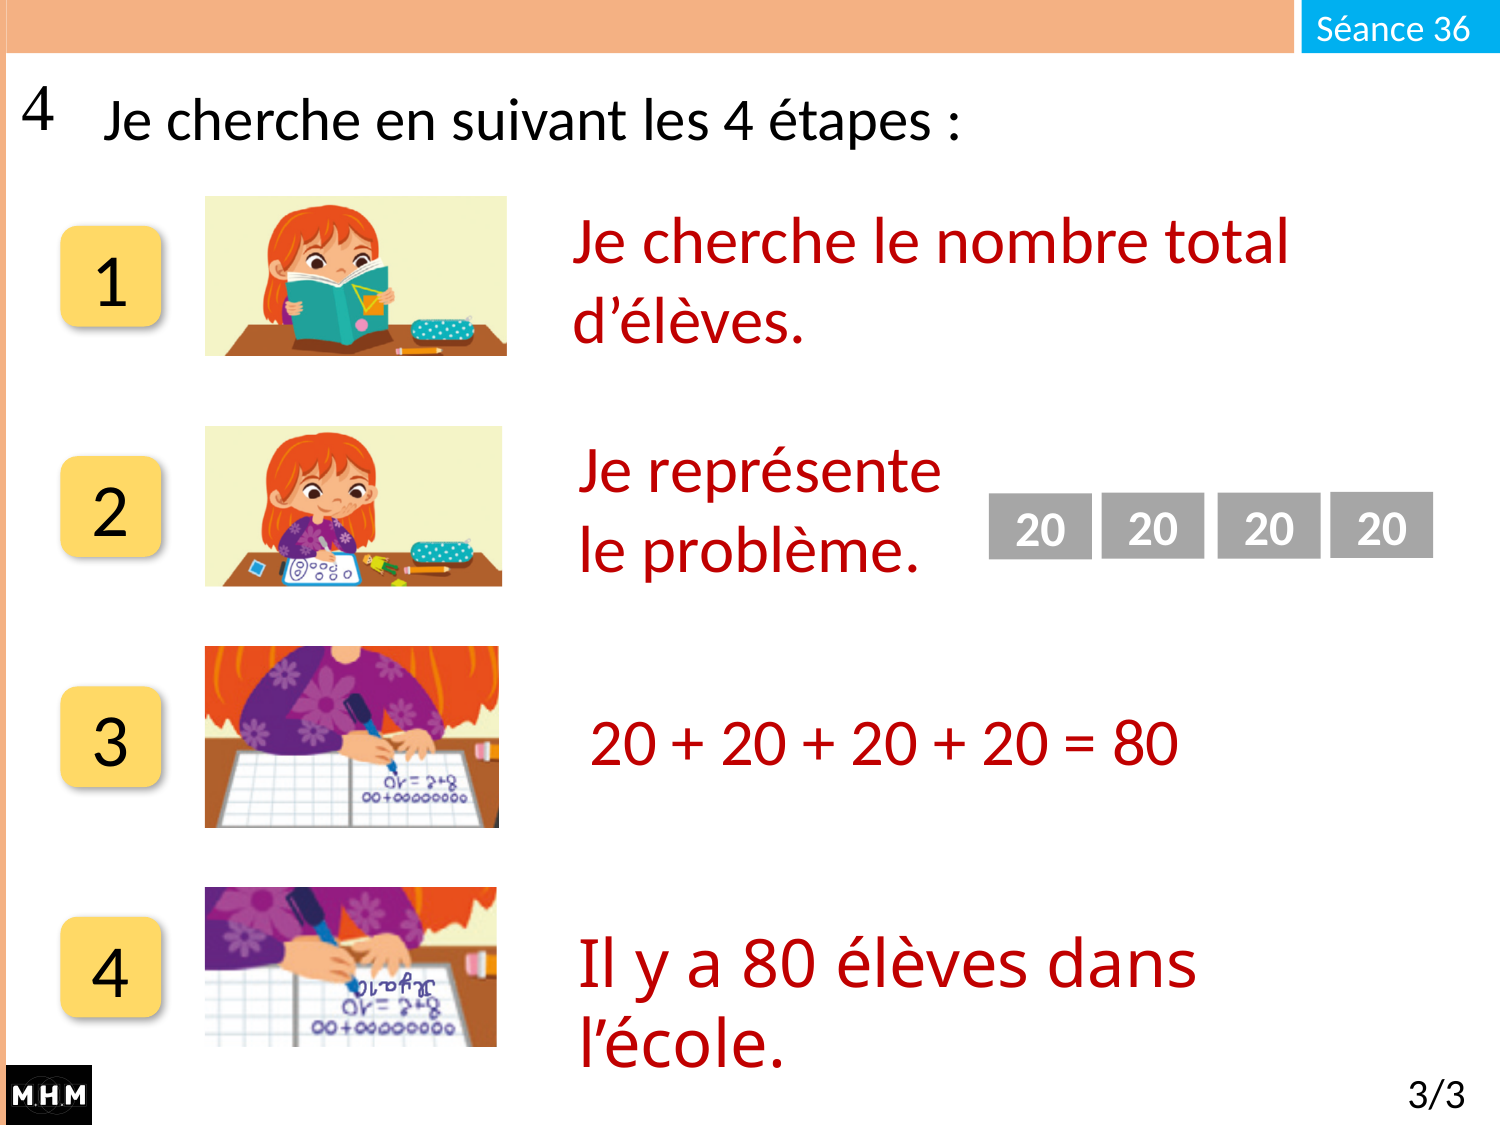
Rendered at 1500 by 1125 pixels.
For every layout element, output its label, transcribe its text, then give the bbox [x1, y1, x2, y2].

text_box 20 [1101, 491, 1205, 560]
text_box 2 [59, 455, 163, 558]
text_box 3 [59, 685, 163, 789]
picture [204, 426, 503, 587]
title Je cherche en suivant les 4 étapes : [88, 35, 1382, 161]
text_box 1 [59, 224, 163, 328]
picture [204, 646, 499, 828]
picture [6, 1065, 92, 1125]
text_box 4 [59, 915, 163, 1019]
picture [204, 196, 515, 356]
list 3/3 [1373, 1064, 1500, 1125]
text_box 20 [988, 492, 1093, 560]
text_box Je cherche le nombre total d’élèves. [558, 189, 1458, 365]
text_box 20 [1329, 491, 1434, 559]
picture [204, 887, 497, 1047]
text_box 20 + 20 + 20 + 20 = 80 [574, 691, 1426, 786]
text_box Il y a 80 élèves dans l’école. [563, 913, 1415, 1089]
text_box 20 [1217, 492, 1322, 560]
text_box Je représente le problème. [563, 418, 1415, 593]
